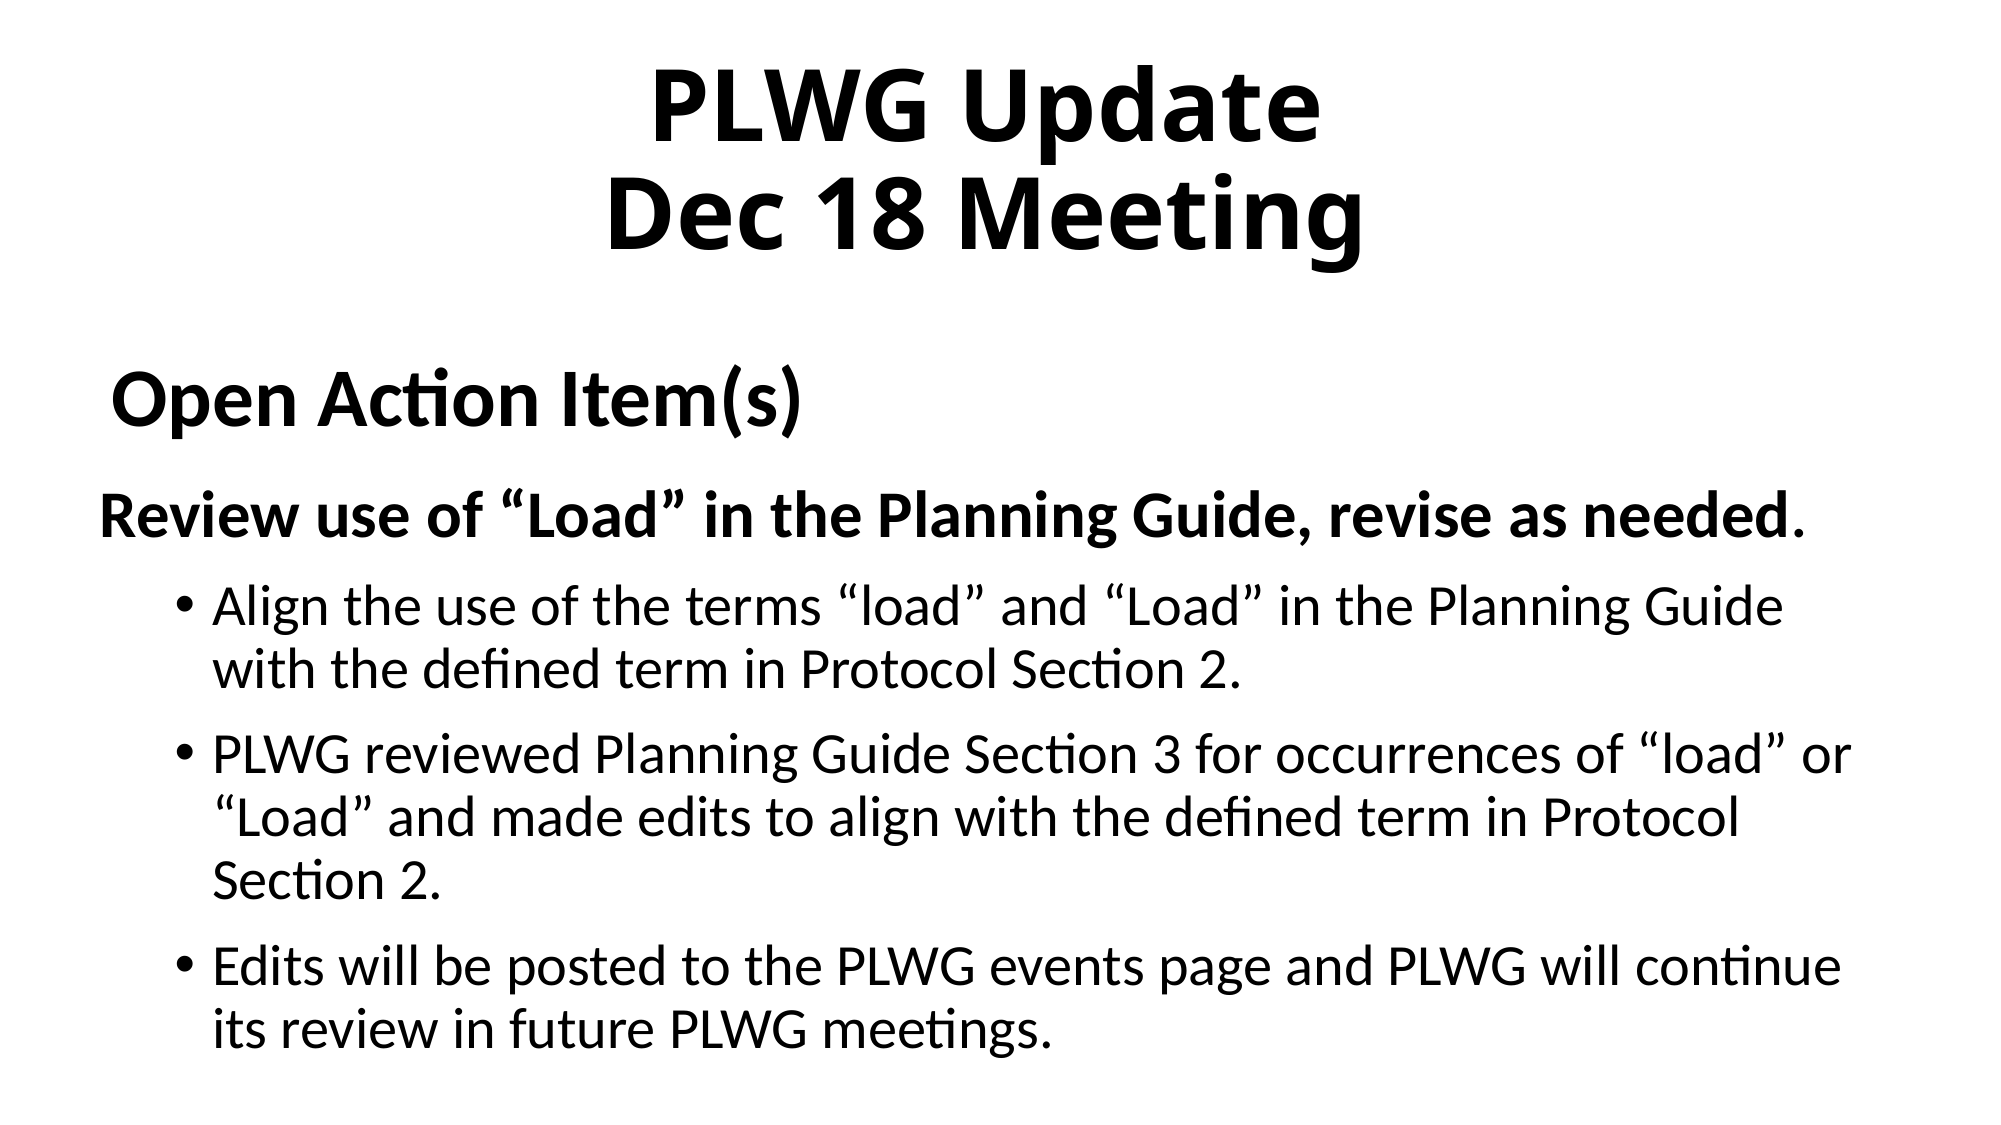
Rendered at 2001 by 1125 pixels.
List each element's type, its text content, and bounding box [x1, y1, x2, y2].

title PLWG Update Dec 18 Meeting [506, 54, 1465, 272]
text_box Open Action Item(s) [96, 330, 1052, 470]
list Review use of “Load” in the Planning Guide, revise as needed. Align the use of the terms “load” and “Load” in the Planning Guide with the defined term in Protocol Section 2. PLWG reviewed Planning Guide Section 3 for occurrences of “load” or “Load” and made edits to align with the defined term in Protocol Section 2. Edits will be posted to the PLWG events page and PLWG will continue its review in future PLWG meetings. [84, 472, 1887, 1099]
